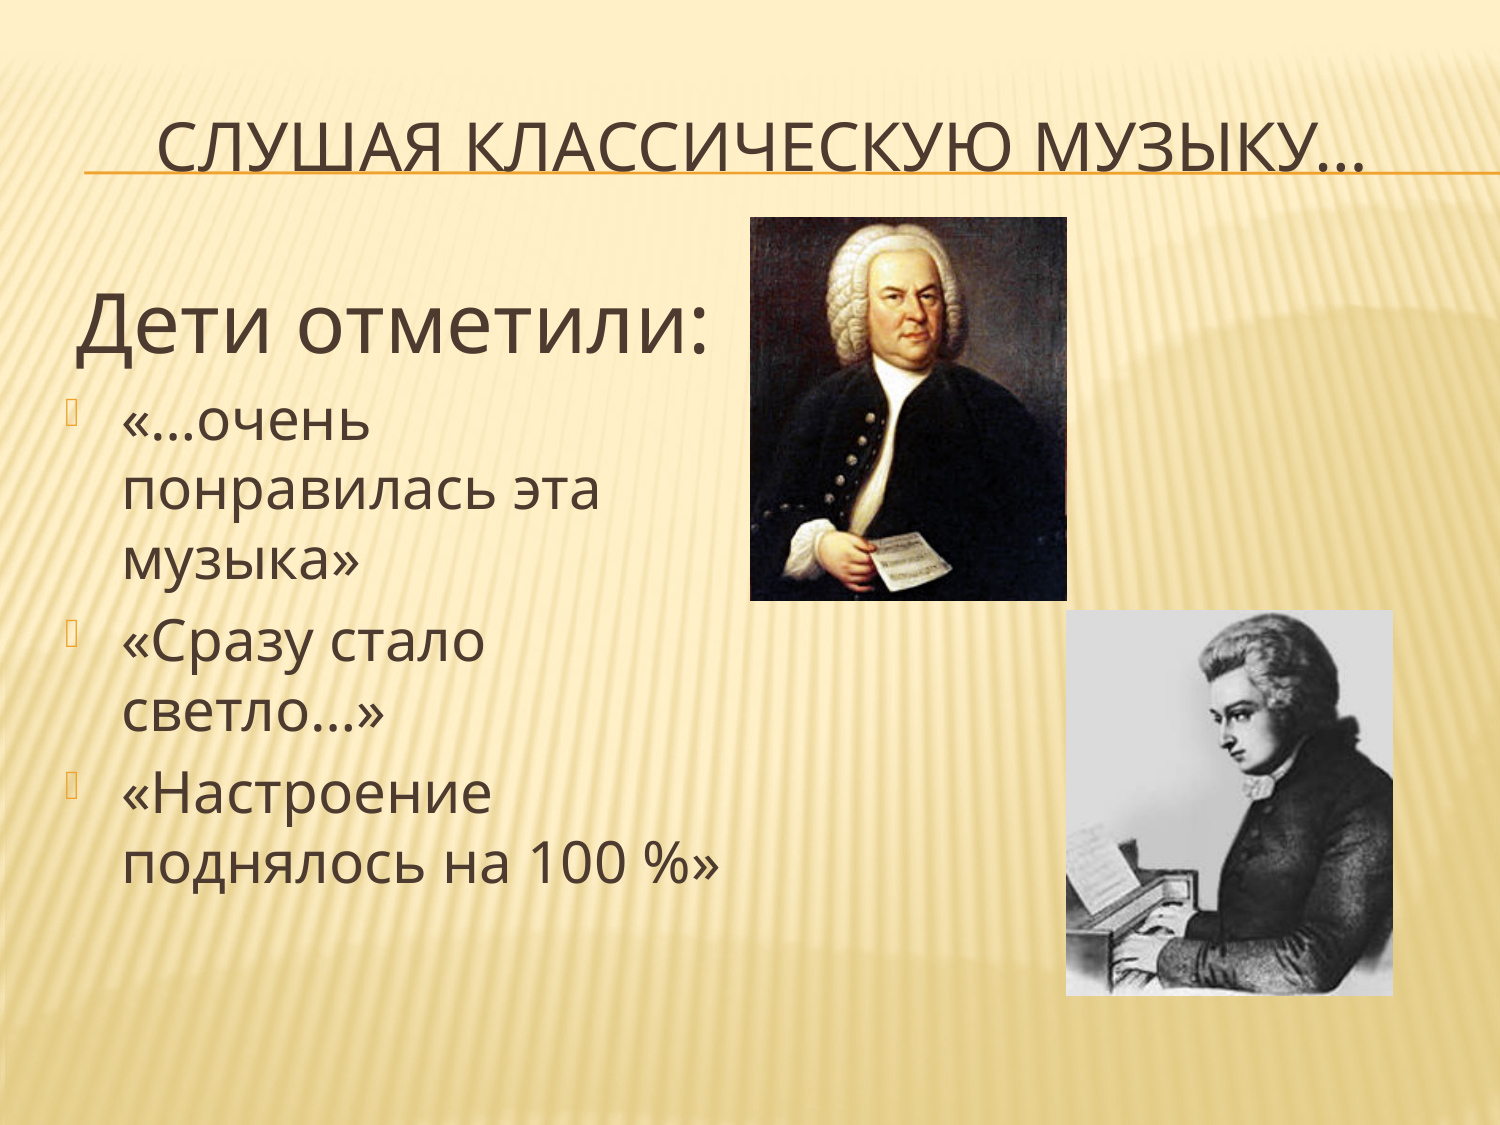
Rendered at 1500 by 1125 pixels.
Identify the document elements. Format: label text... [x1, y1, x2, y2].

list Дети отметили: «…очень понравилась эта музыка» «Сразу стало светло…» «Настроение поднялось на 100 %» [50, 262, 738, 1038]
title Слушая классическую музыку… [49, 75, 1475, 213]
picture [749, 217, 1067, 601]
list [1066, 610, 1393, 997]
